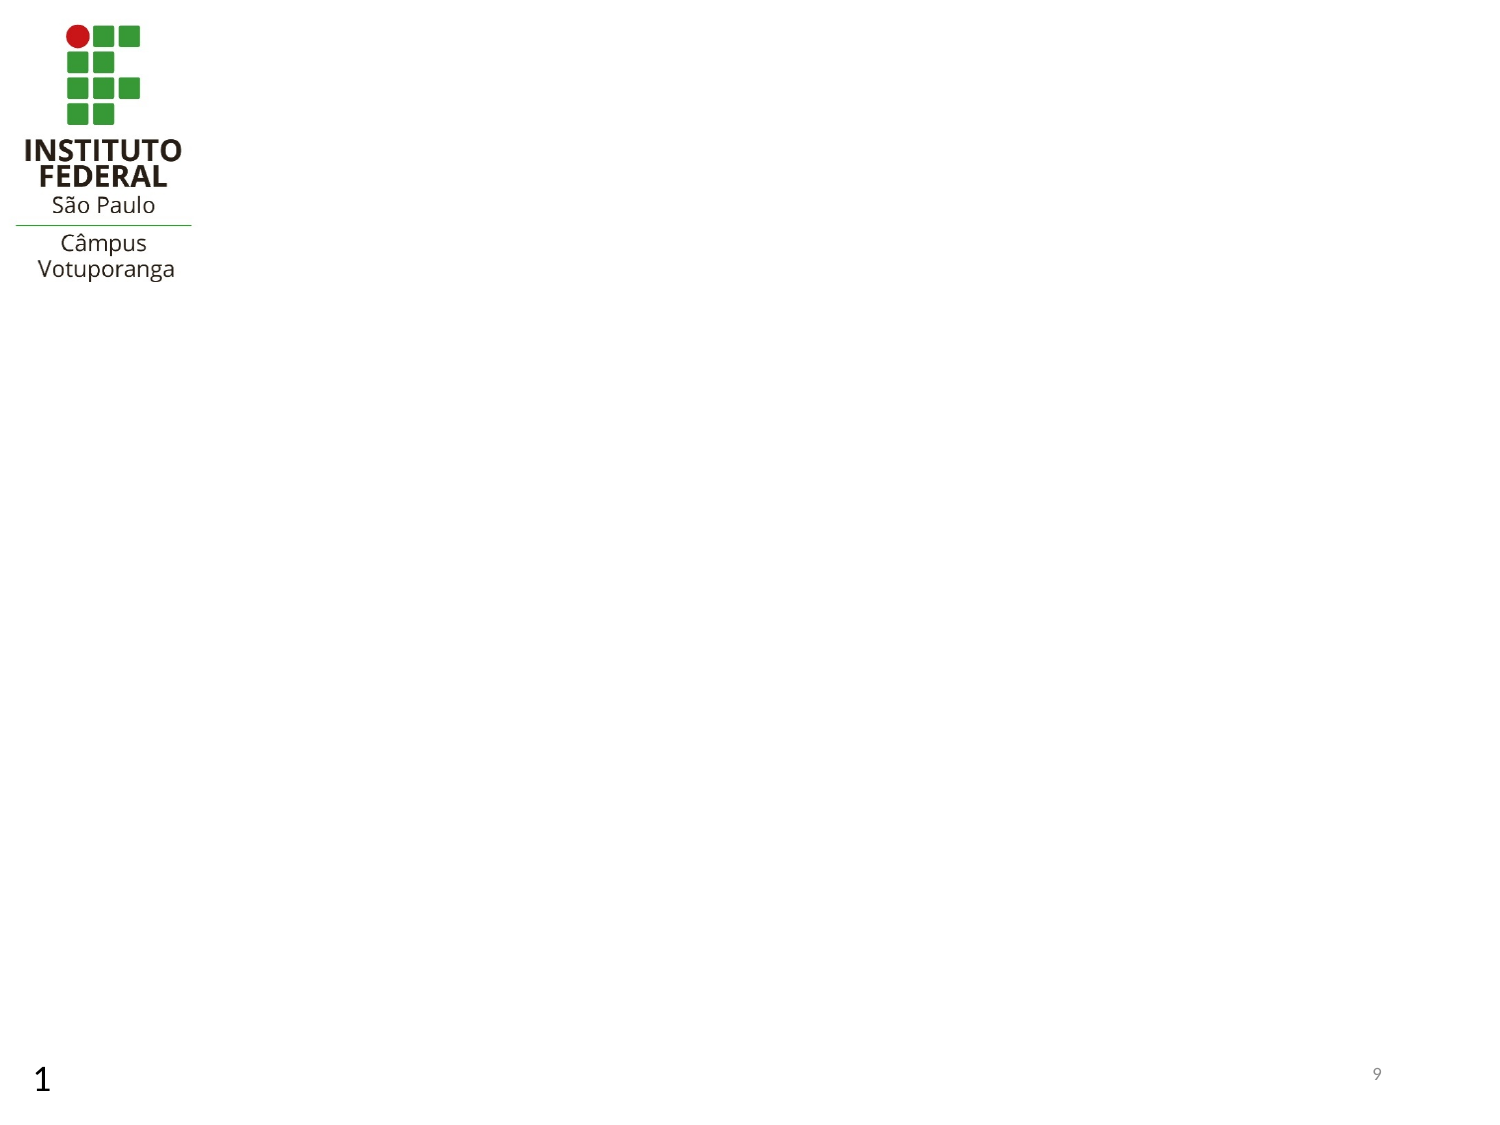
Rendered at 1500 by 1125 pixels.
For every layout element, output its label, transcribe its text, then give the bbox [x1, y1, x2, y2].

picture [8, 16, 198, 289]
slide_number 9 [1059, 1042, 1397, 1103]
text_box 1 [17, 1046, 65, 1107]
